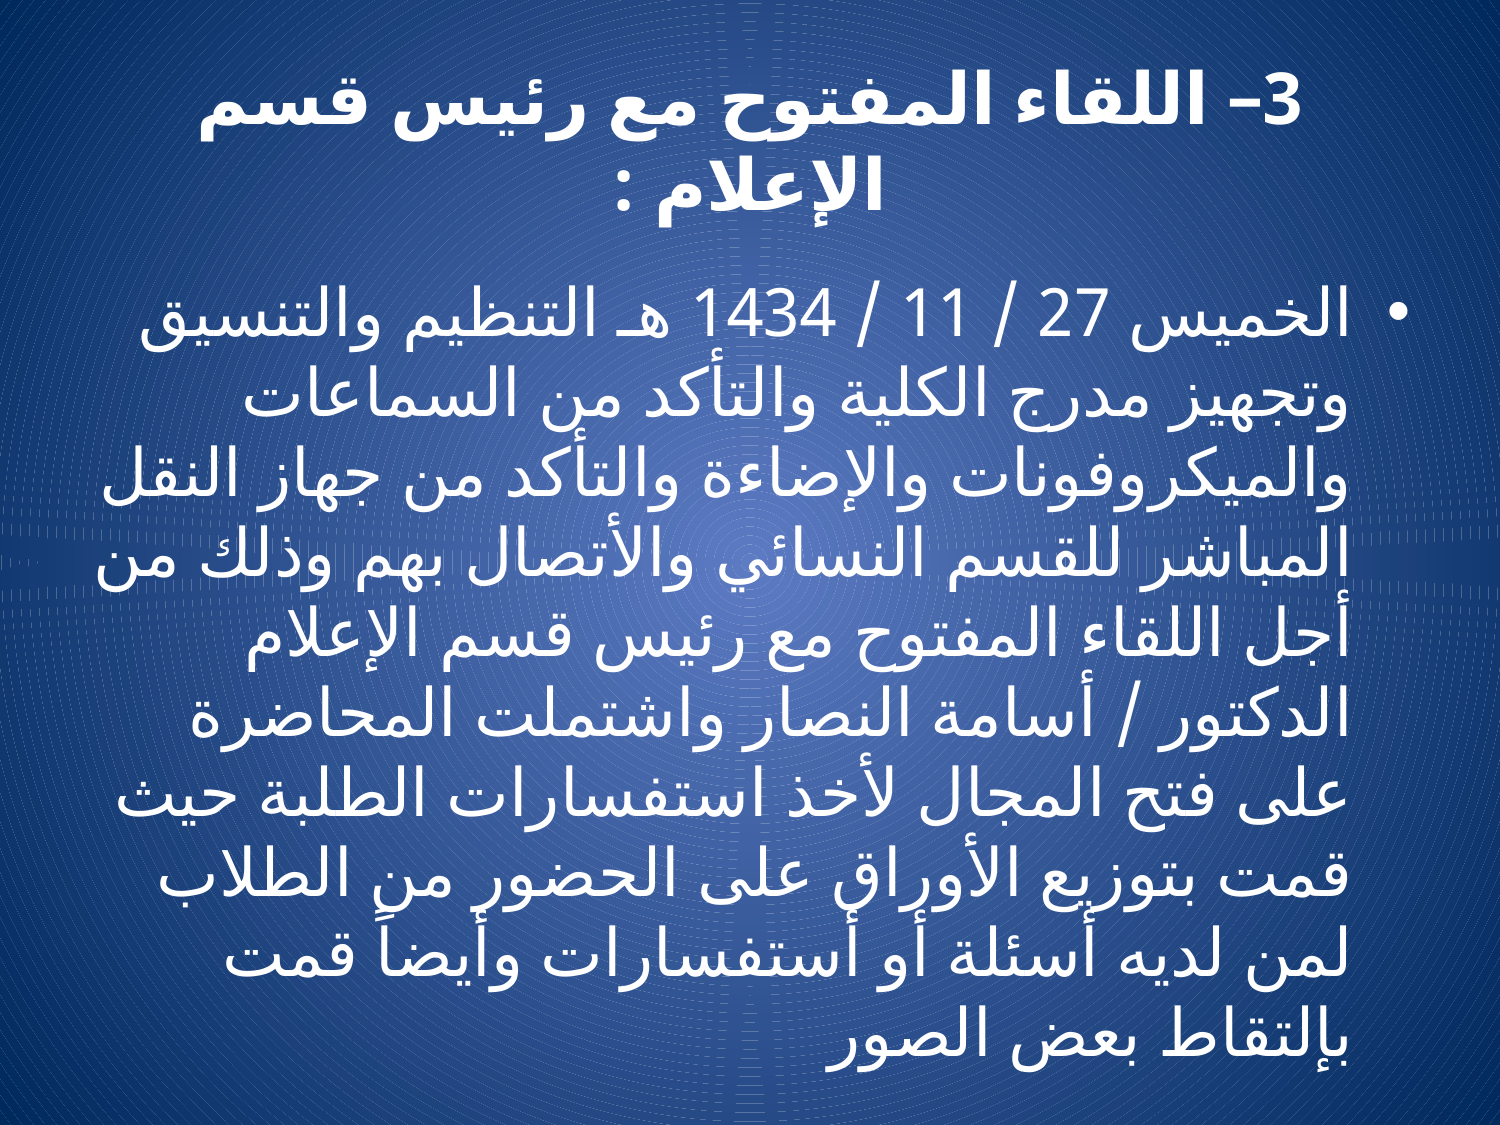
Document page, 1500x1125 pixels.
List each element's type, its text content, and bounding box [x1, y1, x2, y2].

title 3– اللقاء المفتوح مع رئيس قسم الإعلام : [75, 45, 1425, 233]
list الخميس 27 / 11 / 1434 هـ التنظيم والتنسيق وتجهيز مدرج الكلية والتأكد من السماعات والميكروفونات والإضاءة والتأكد من جهاز النقل المباشر للقسم النسائي والأتصال بهم وذلك من أجل اللقاء المفتوح مع رئيس قسم الإعلام الدكتور / أسامة النصار واشتملت المحاضرة على فتح المجال لأخذ استفسارات الطلبة حيث قمت بتوزيع الأوراق على الحضور من الطلاب لمن لديه أسئلة أو أستفسارات وأيضاً قمت بإلتقاط بعض الصور [75, 262, 1425, 1005]
